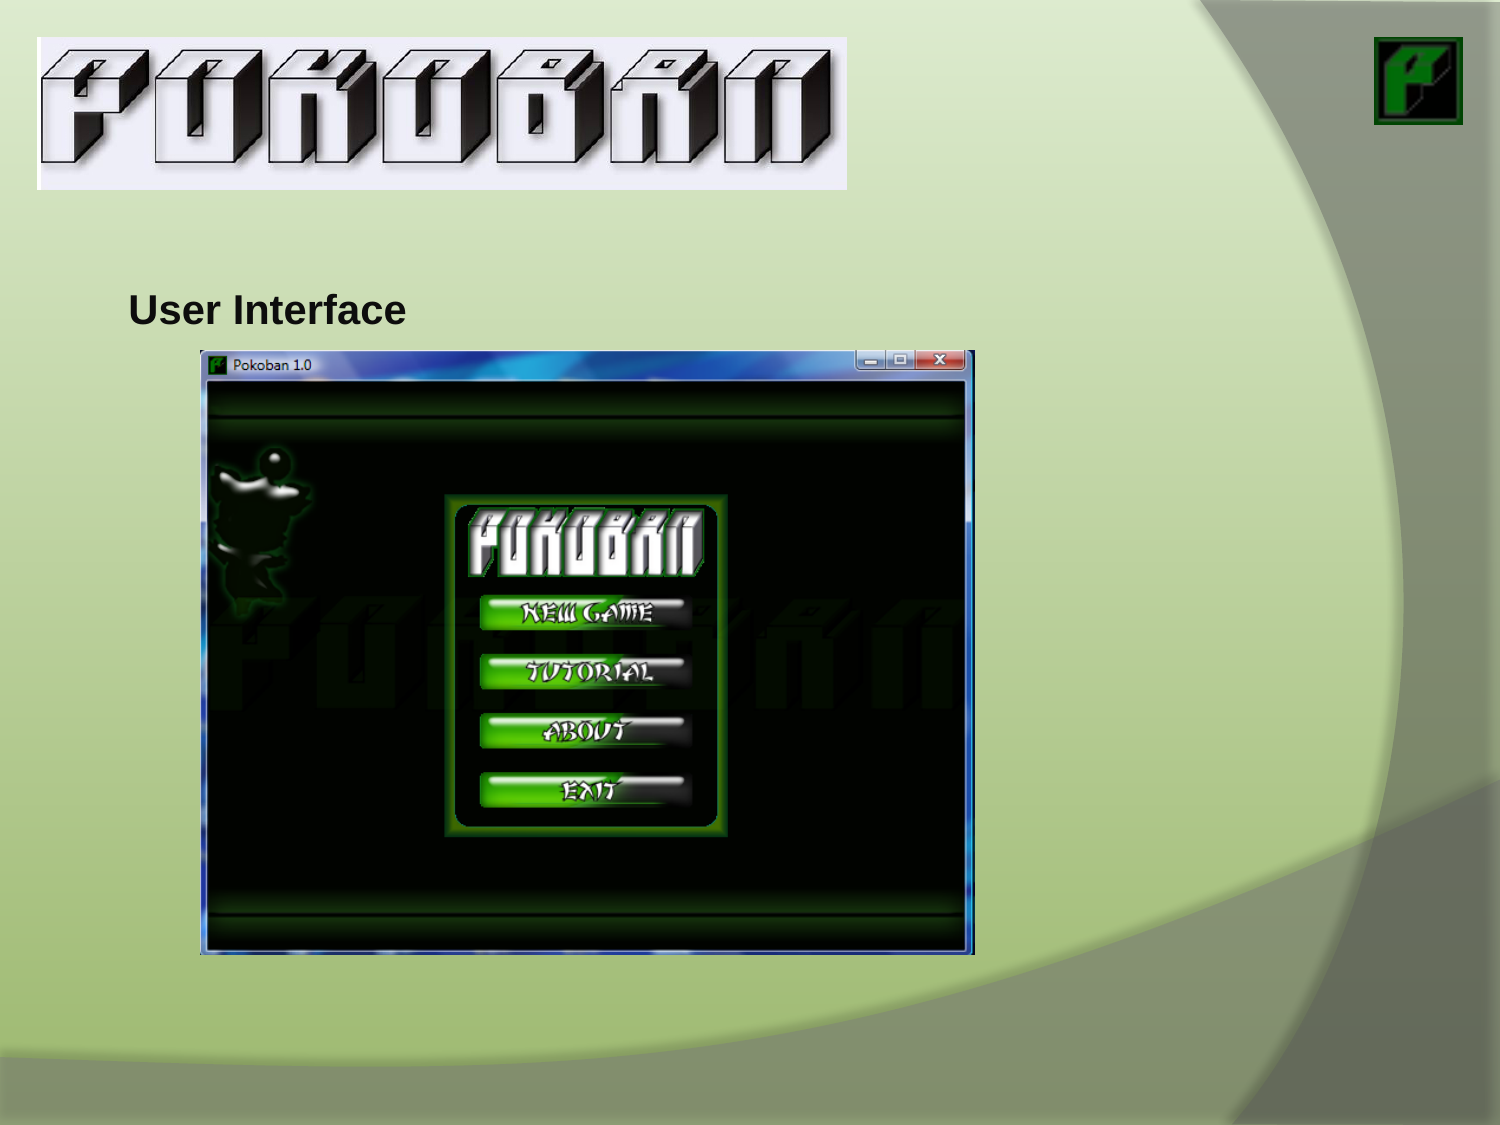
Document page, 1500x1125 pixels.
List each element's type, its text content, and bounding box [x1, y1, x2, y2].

text_box User Interface [113, 275, 422, 340]
picture [1374, 37, 1463, 126]
picture [199, 349, 976, 956]
picture [37, 37, 848, 191]
